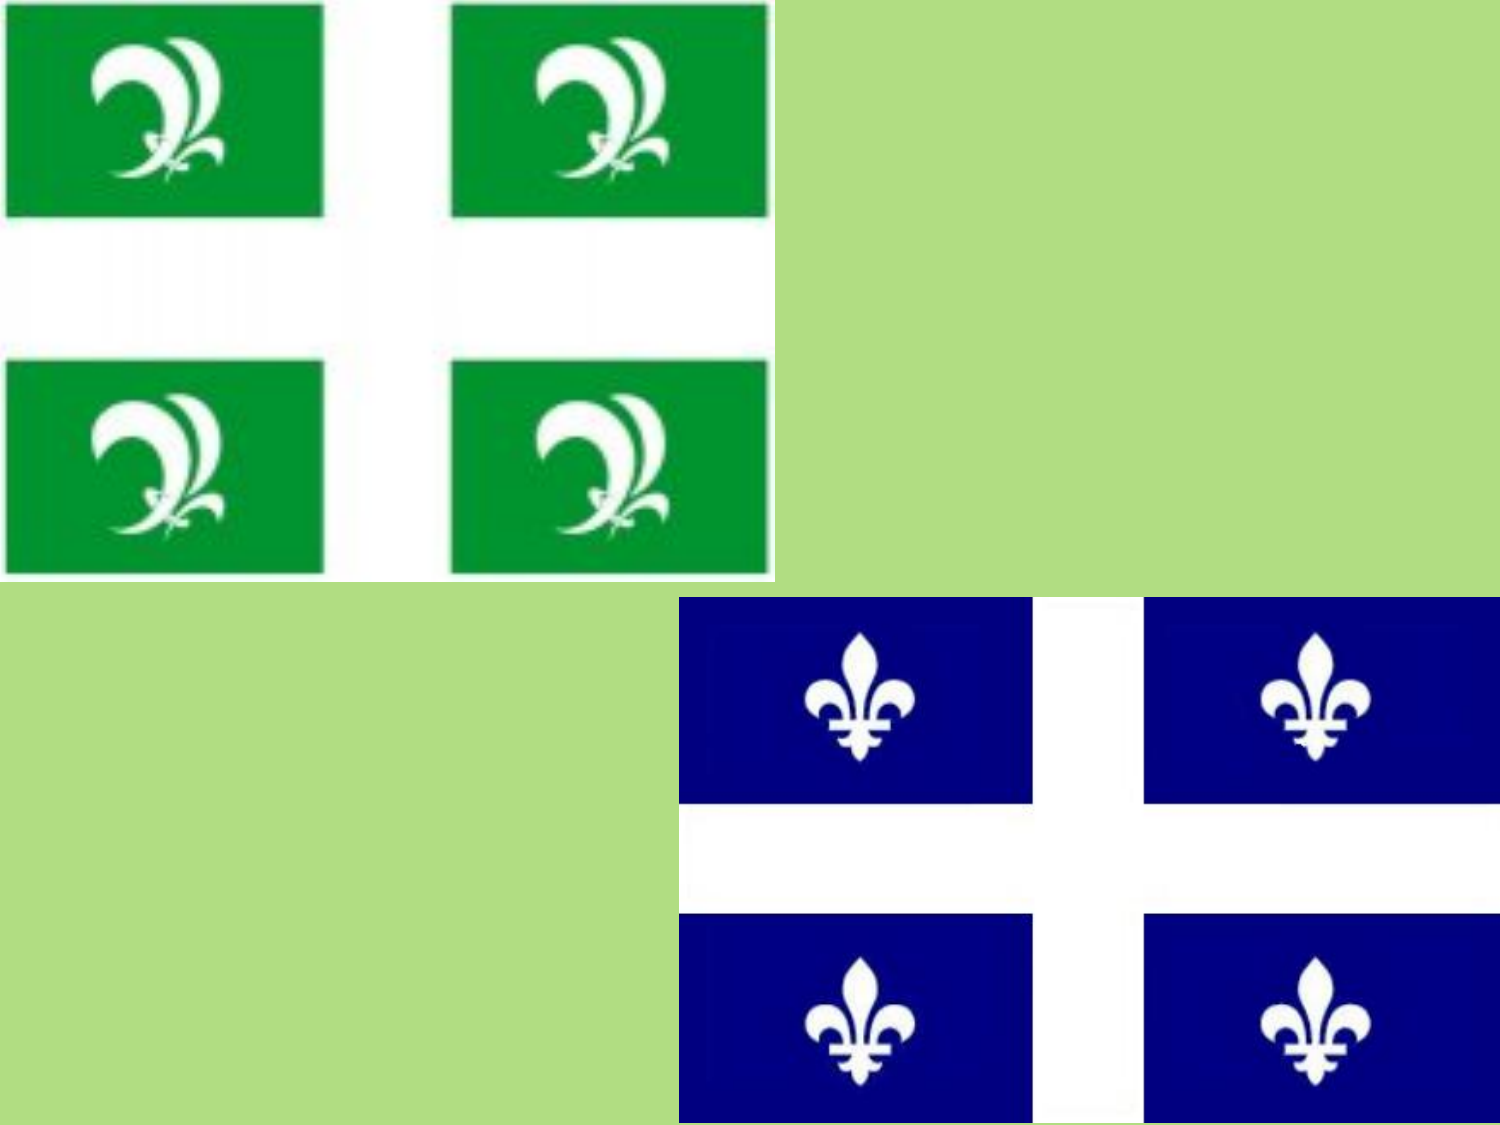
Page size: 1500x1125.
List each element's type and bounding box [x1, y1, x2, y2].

list [679, 597, 1500, 1123]
picture [0, 0, 776, 583]
